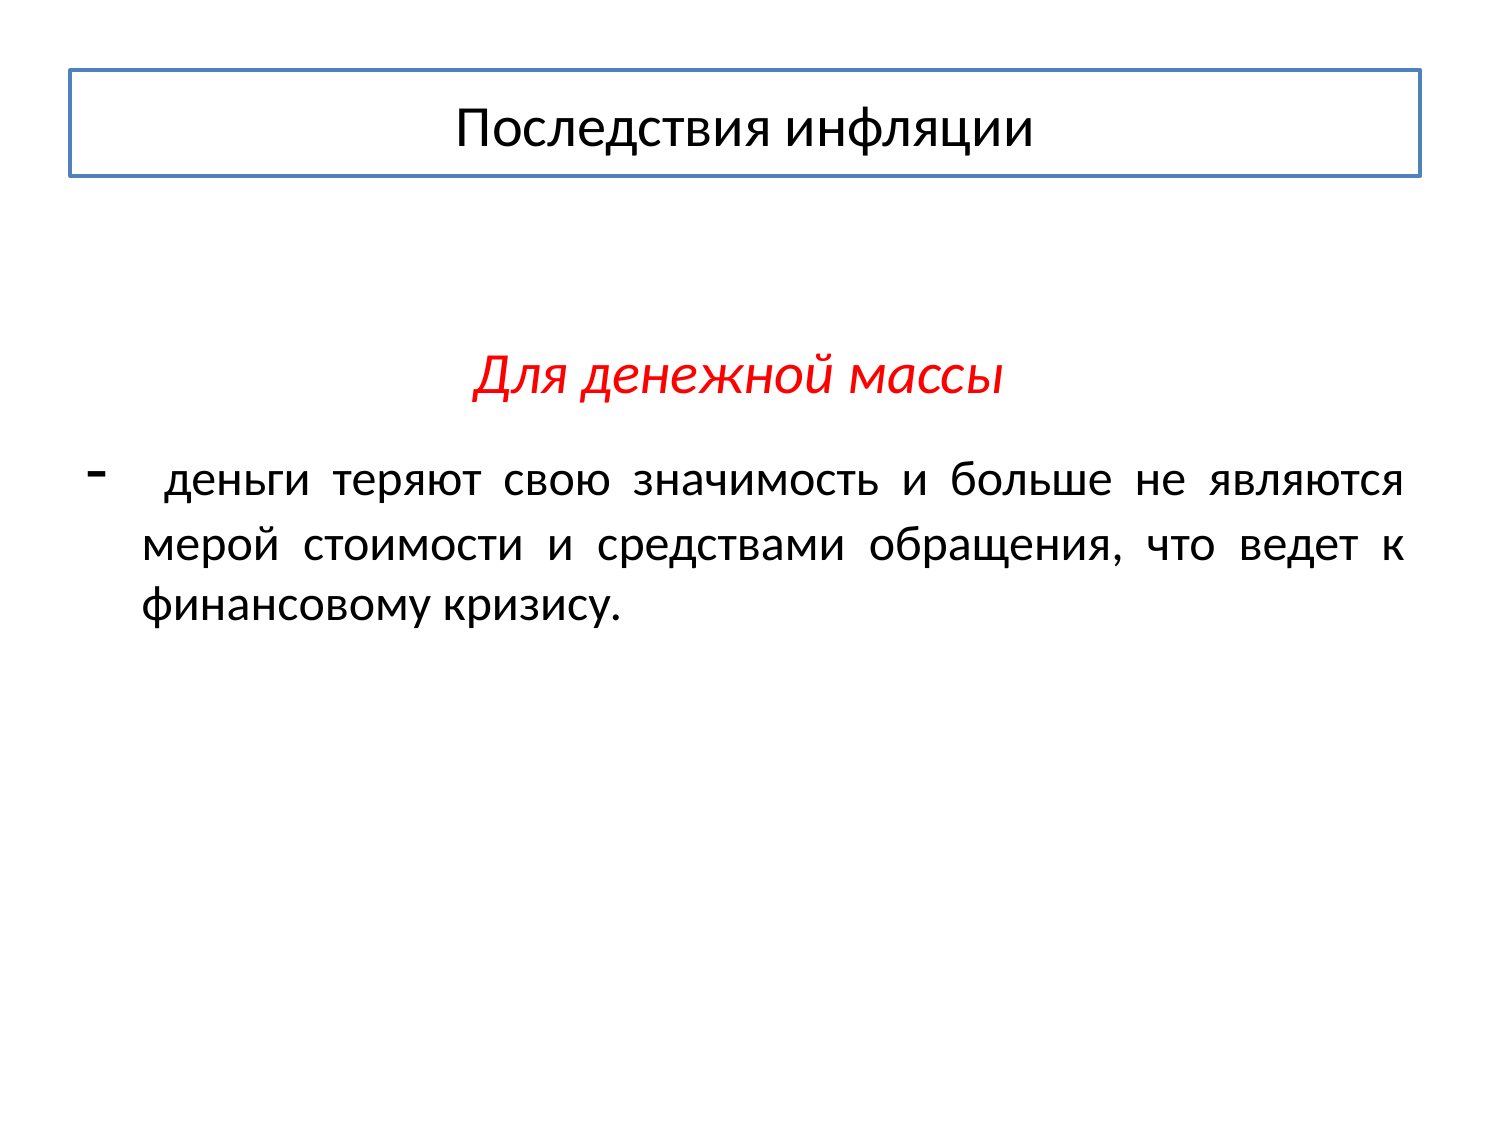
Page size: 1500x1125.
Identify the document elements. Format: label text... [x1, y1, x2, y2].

title Последствия инфляции [68, 68, 1422, 178]
list Для денежной массы - деньги теряют свою значимость и больше не являются мерой стоимости и средствами обращения, что ведет к финансовому кризису. [70, 328, 1421, 809]
